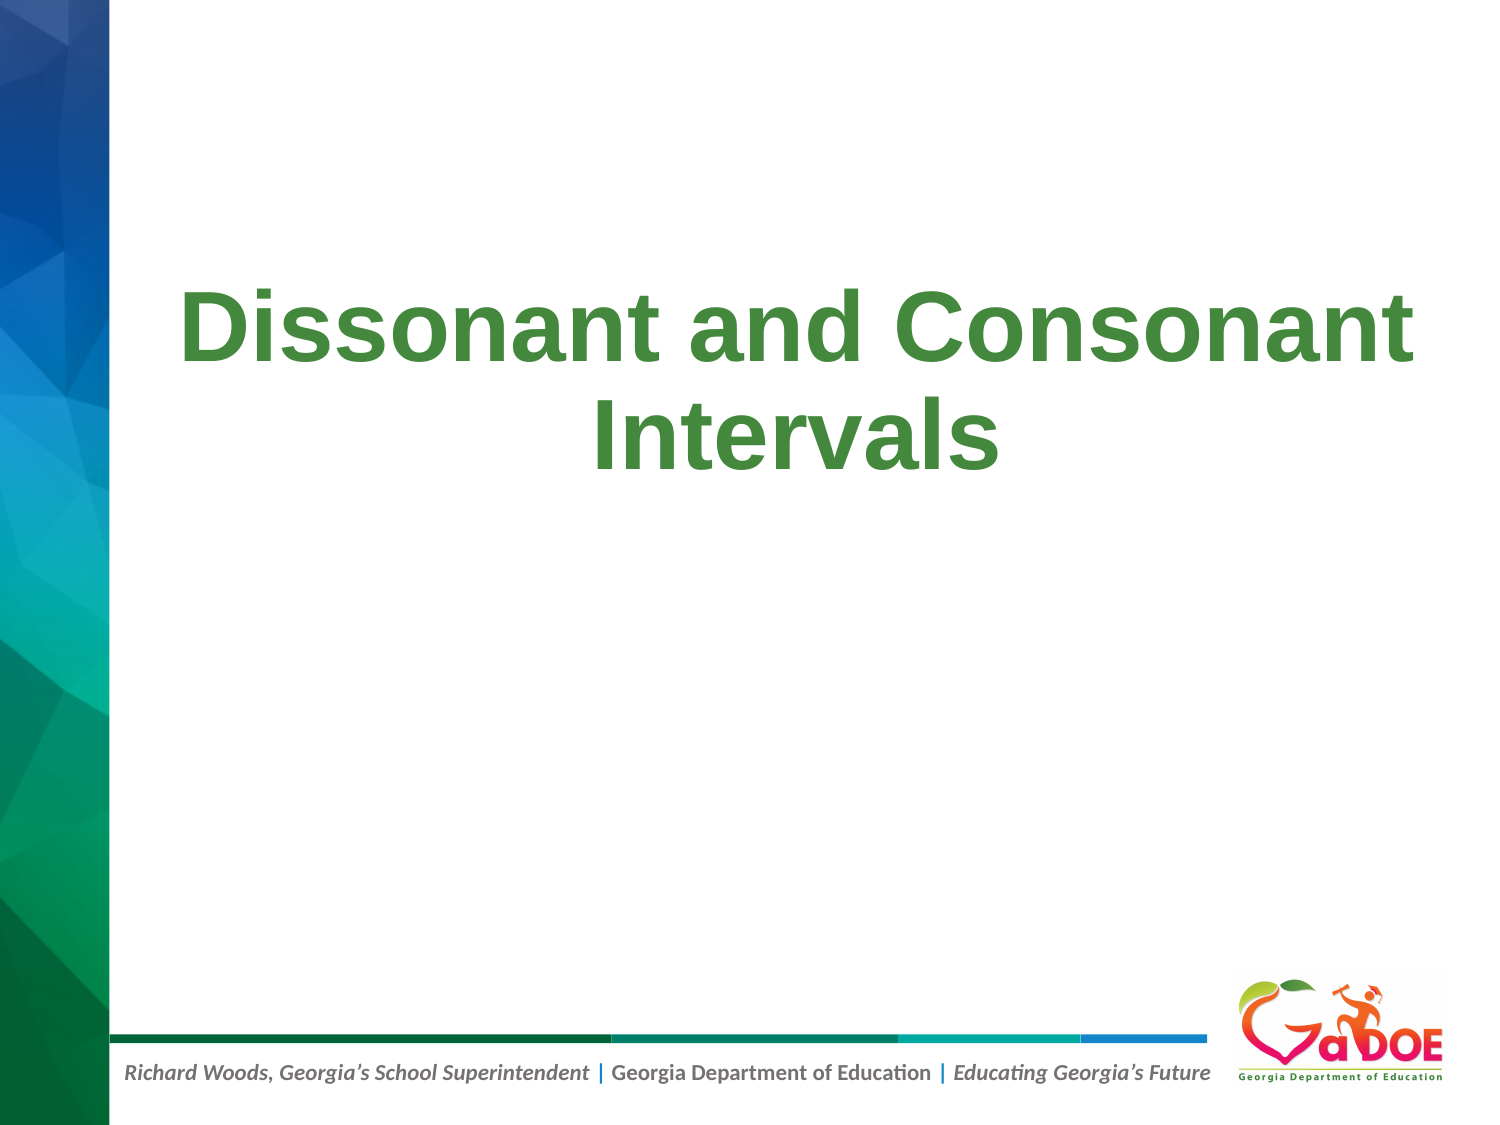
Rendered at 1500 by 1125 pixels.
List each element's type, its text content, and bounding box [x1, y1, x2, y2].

title Dissonant and Consonant Intervals [147, 221, 1447, 546]
picture [1232, 970, 1447, 1089]
picture [0, 0, 110, 1125]
